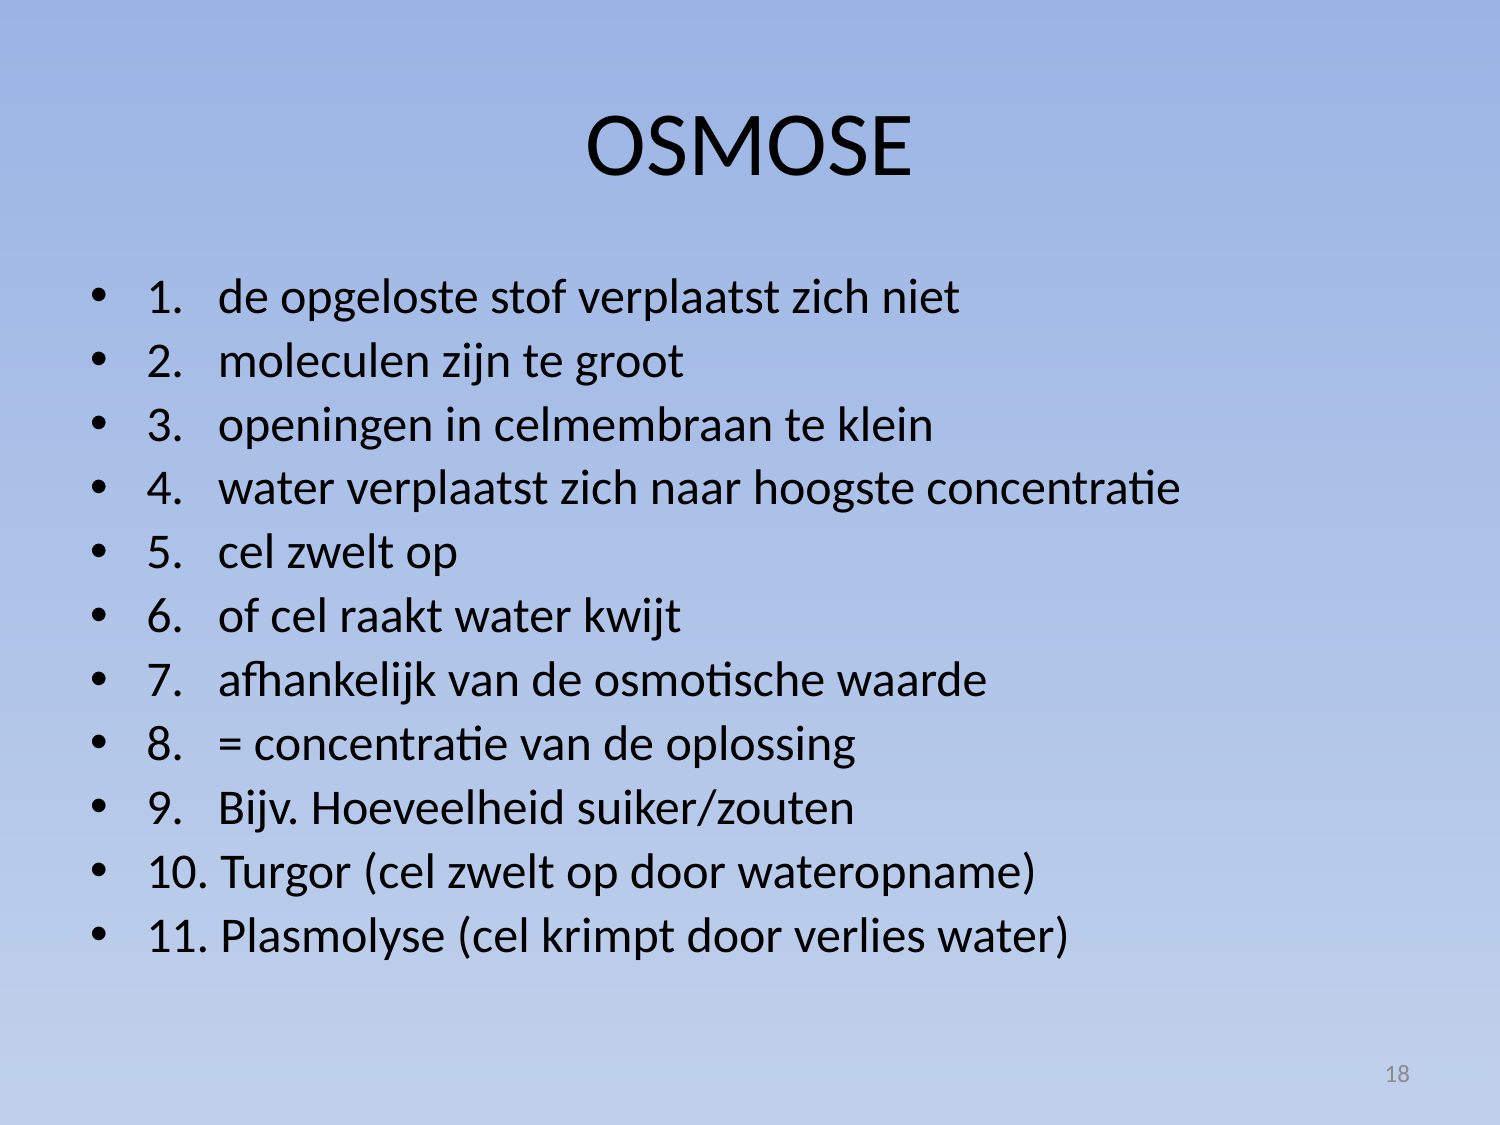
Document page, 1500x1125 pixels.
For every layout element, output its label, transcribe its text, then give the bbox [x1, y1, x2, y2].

list 1. de opgeloste stof verplaatst zich niet 2. moleculen zijn te groot 3. openingen in celmembraan te klein 4. water verplaatst zich naar hoogste concentratie 5. cel zwelt op 6. of cel raakt water kwijt 7. afhankelijk van de osmotische waarde 8. = concentratie van de oplossing 9. Bijv. Hoeveelheid suiker/zouten 10. Turgor (cel zwelt op door wateropname) 11. Plasmolyse (cel krimpt door verlies water) [75, 262, 1425, 1005]
slide_number 18 [1074, 1042, 1425, 1103]
title OSMOSE [75, 45, 1425, 233]
